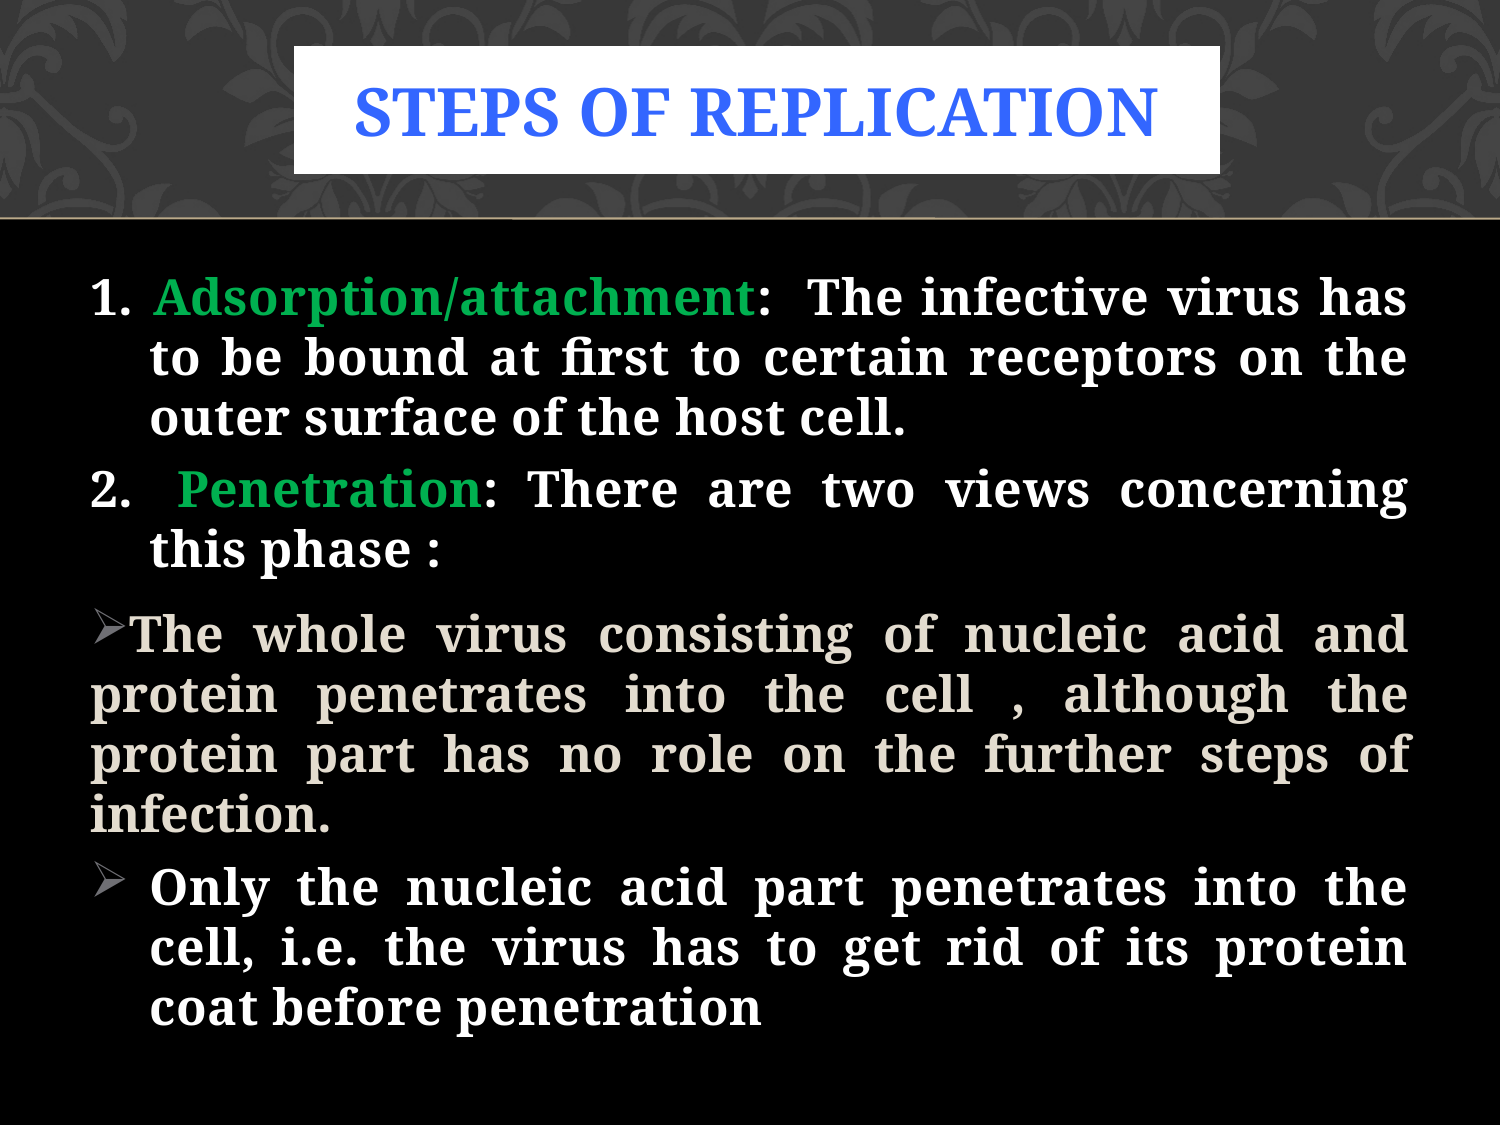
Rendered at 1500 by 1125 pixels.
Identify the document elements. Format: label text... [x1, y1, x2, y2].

title Steps of replication [294, 46, 1220, 174]
list 1. Adsorption/attachment: The infective virus has to be bound at first to certain receptors on the outer surface of the host cell. 2. Penetration: There are two views concerning this phase : The whole virus consisting of nucleic acid and protein penetrates into the cell , although the protein part has no role on the further steps of infection. Only the nucleic acid part penetrates into the cell, i.e. the virus has to get rid of its protein coat before penetration Uncoting: Enzymes in lysosome digest capsid, envelope (if present) and release viral genome [75, 257, 1425, 1078]
